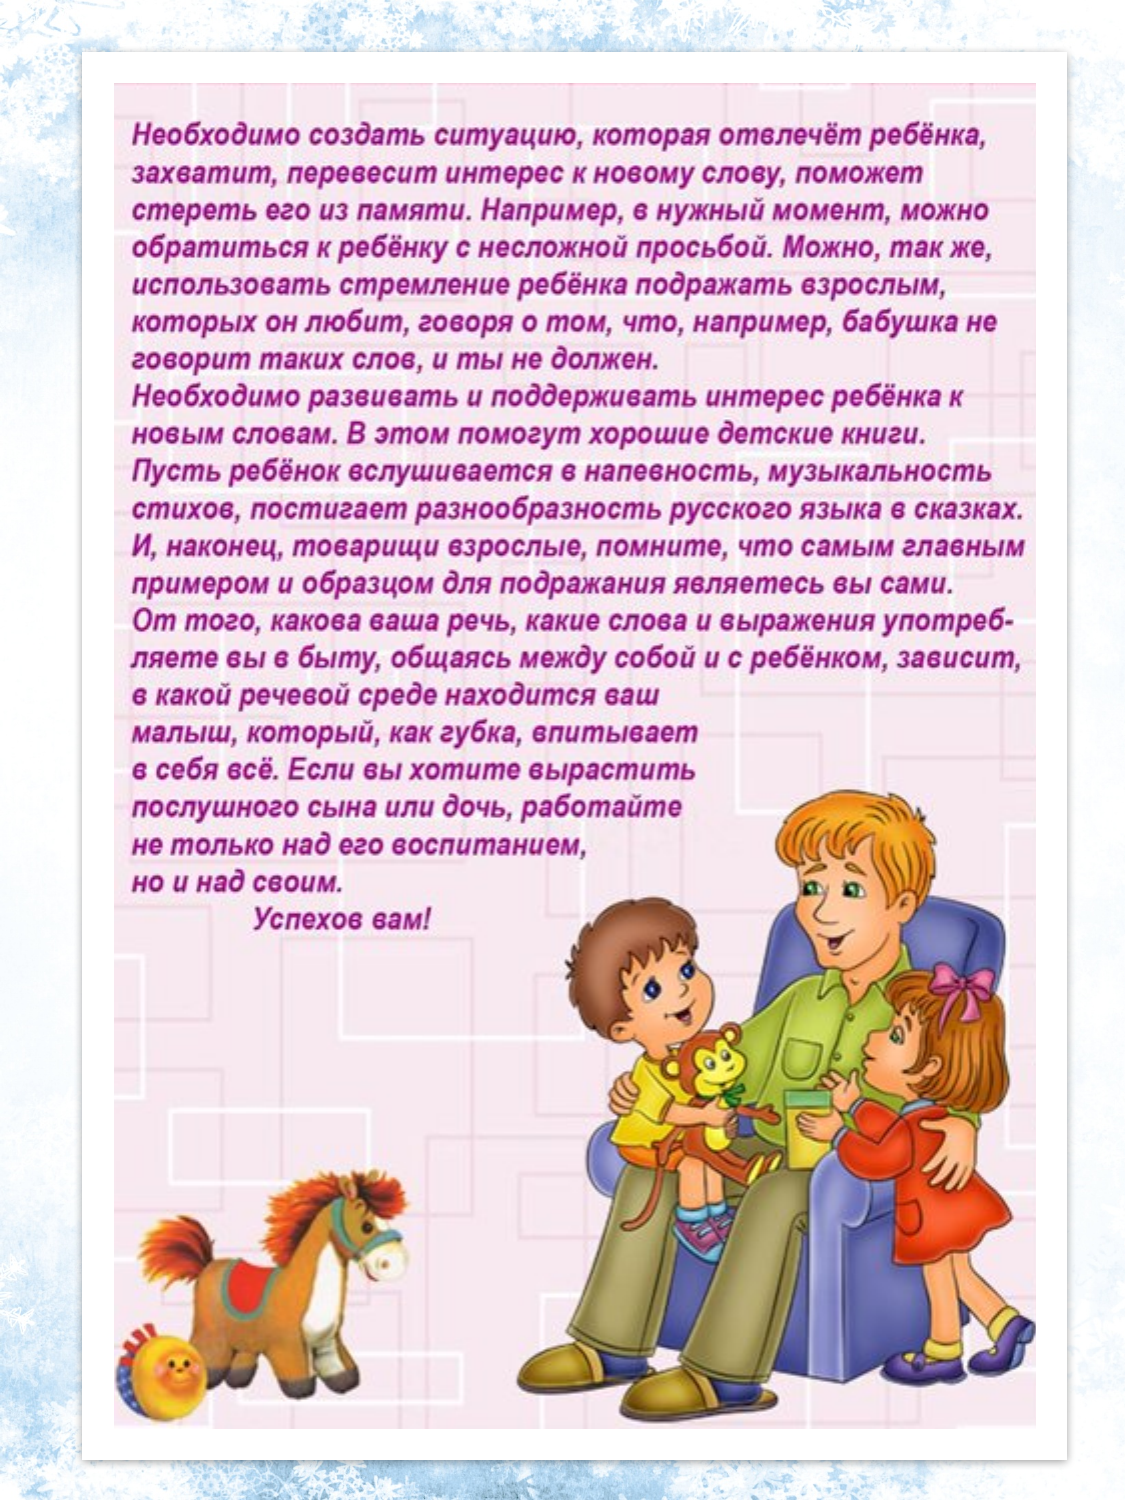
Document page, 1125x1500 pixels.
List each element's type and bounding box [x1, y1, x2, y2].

text_box [0, 0, 1125, 1500]
